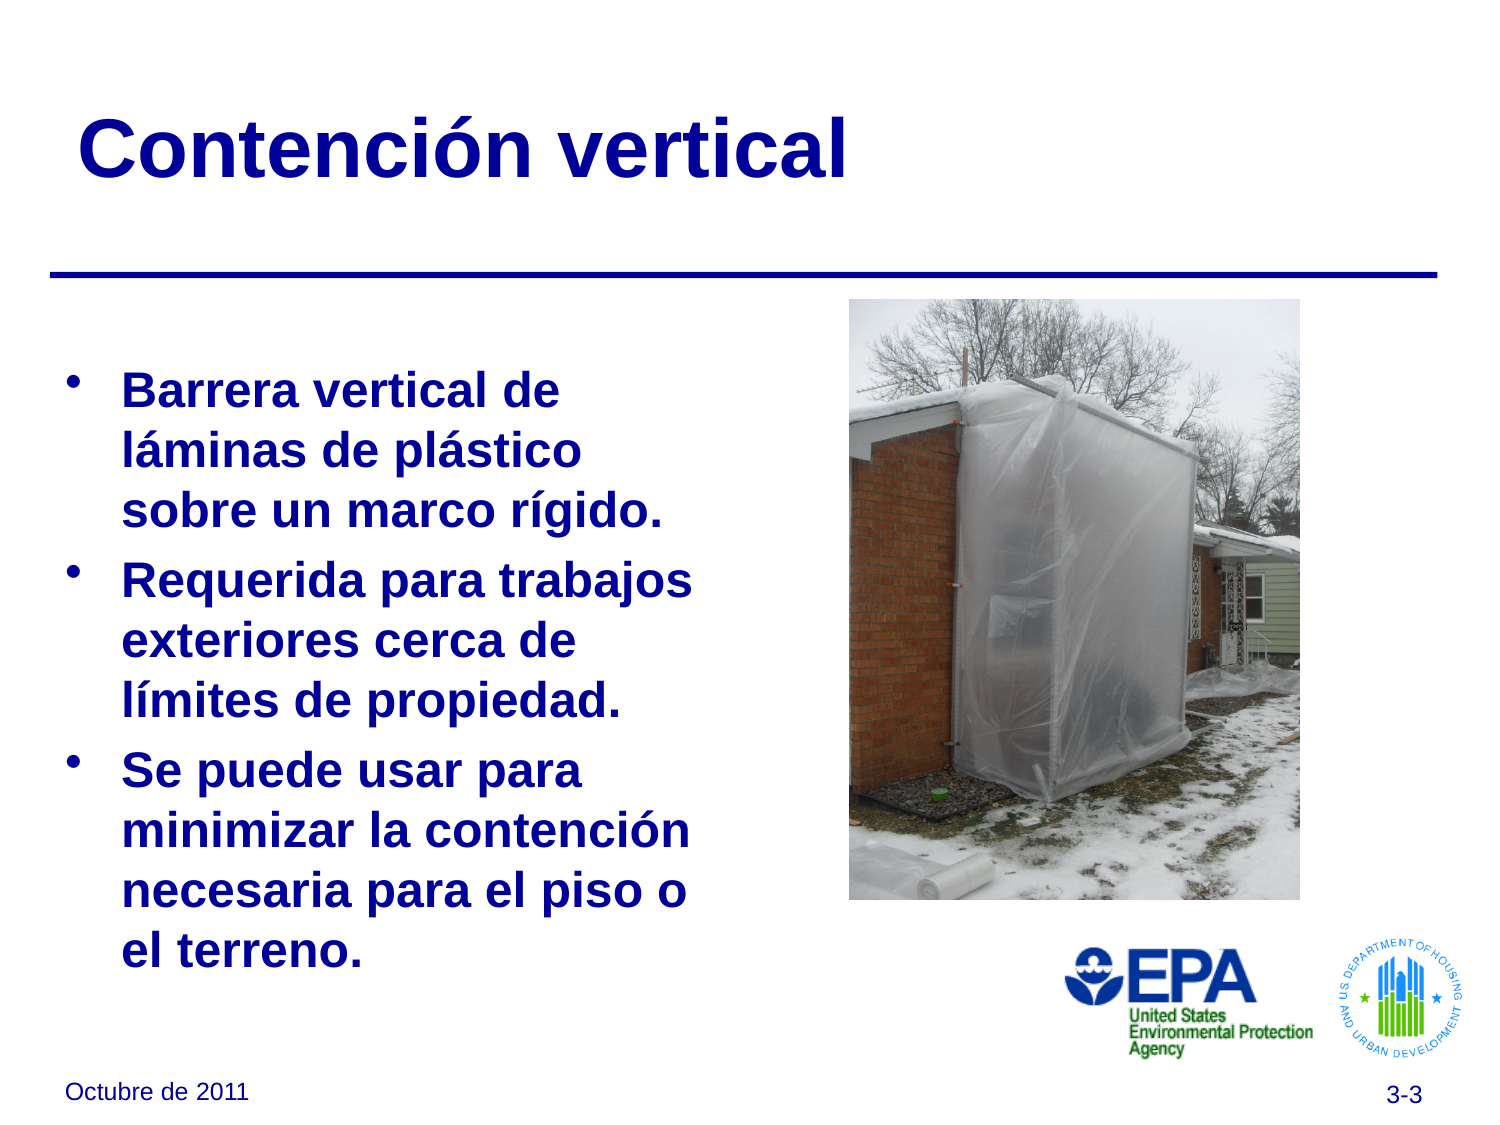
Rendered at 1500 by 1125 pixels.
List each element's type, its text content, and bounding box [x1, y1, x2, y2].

picture [1337, 937, 1463, 1059]
text_box Octubre de 2011 [49, 1049, 363, 1125]
list Barrera vertical de láminas de plástico sobre un marco rígido. Requerida para trabajos exteriores cerca de límites de propiedad. Se puede usar para minimizar la contención necesaria para el piso o el terreno. [49, 349, 732, 1026]
picture [1062, 943, 1319, 1064]
title Contención vertical [61, 61, 1438, 226]
picture [849, 299, 1301, 901]
text_box 3-3 [1124, 1049, 1438, 1125]
